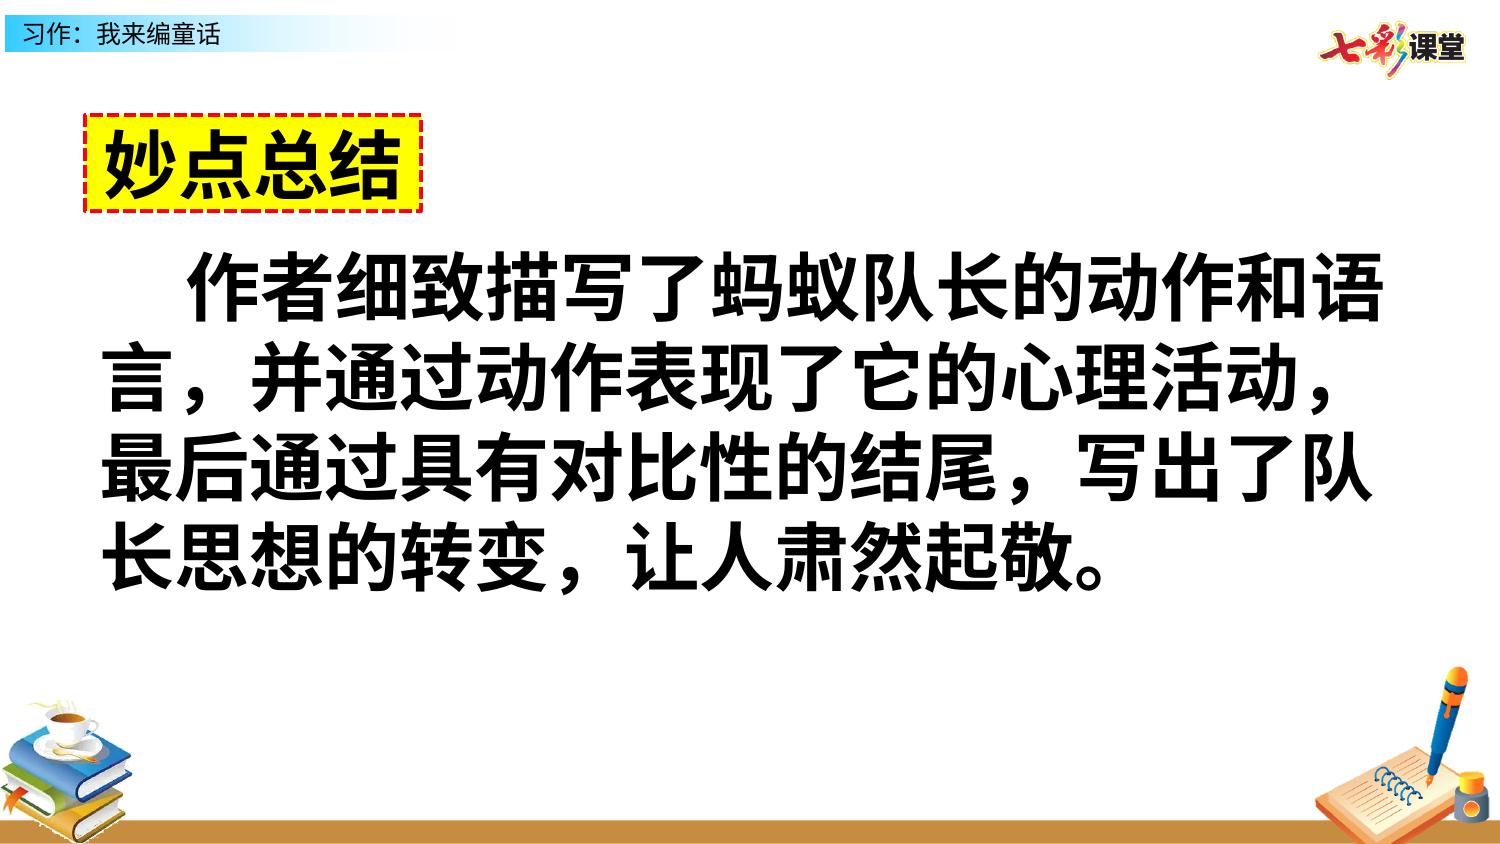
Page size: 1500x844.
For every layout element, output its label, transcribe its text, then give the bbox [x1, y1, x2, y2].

text_box 作者细致描写了蚂蚁队长的动作和语言，并通过动作表现了它的心理活动，最后通过具有对比性的结尾，写出了队长思想的转变，让人肃然起敬。 [85, 233, 1410, 608]
text_box 妙点总结 [83, 113, 423, 213]
picture [0, 700, 146, 844]
picture [1316, 20, 1468, 80]
picture [1303, 652, 1500, 844]
